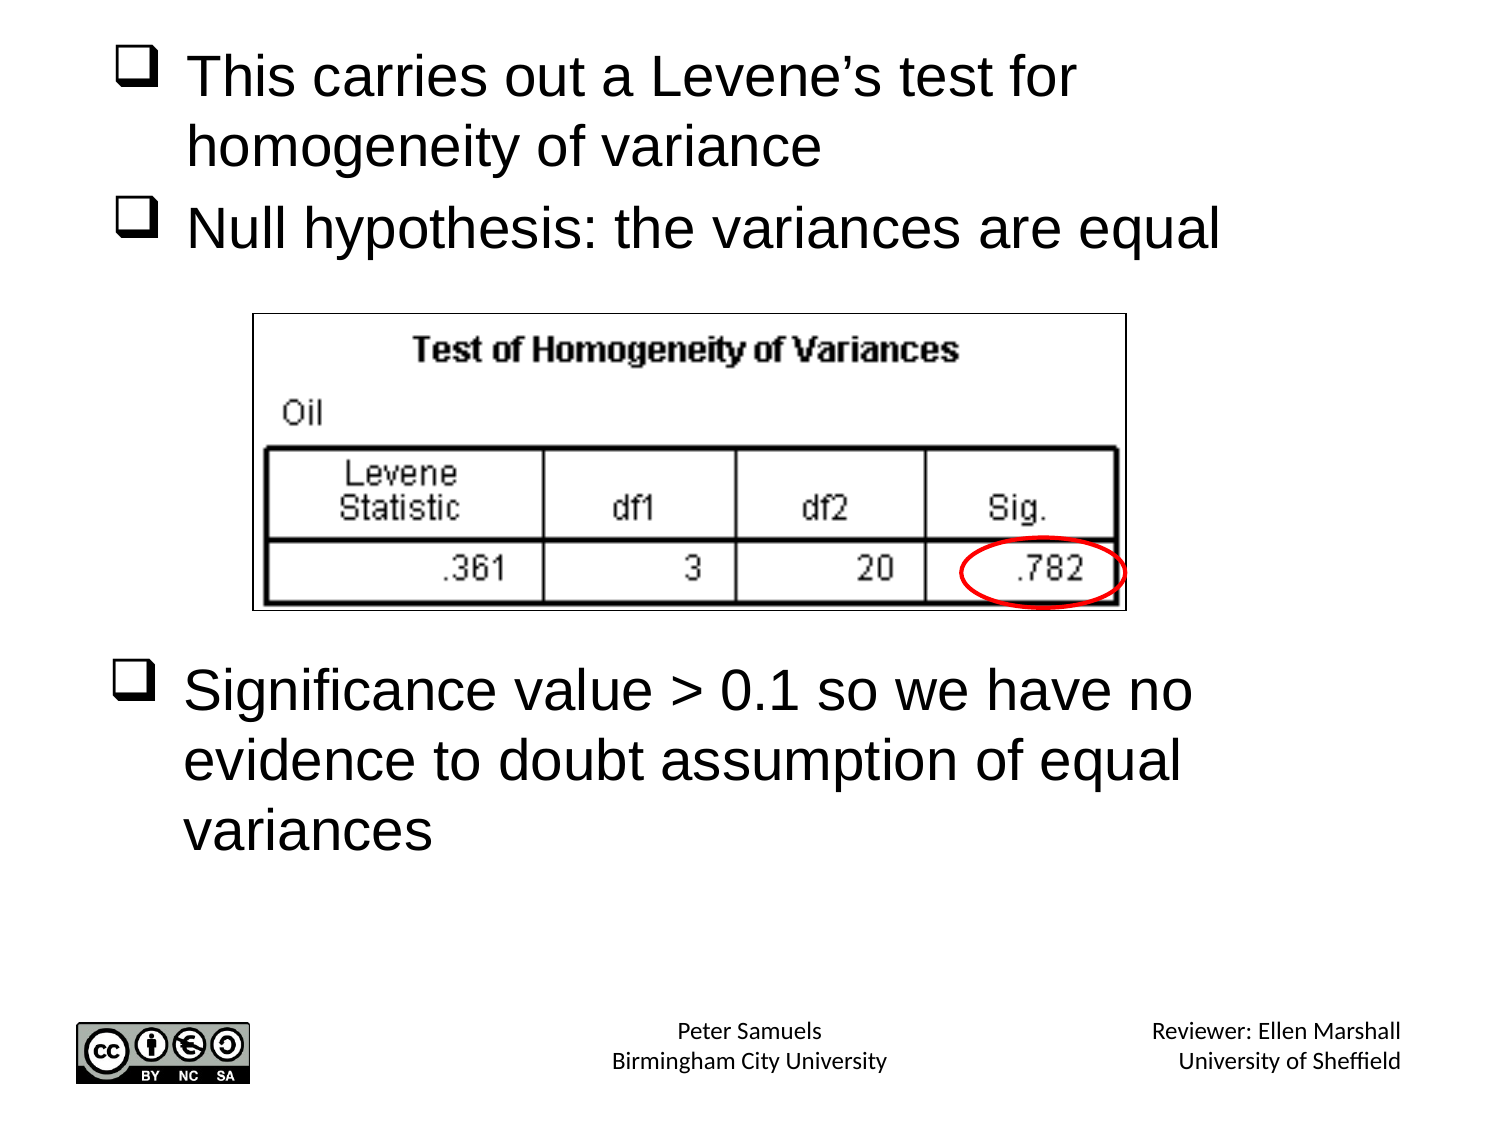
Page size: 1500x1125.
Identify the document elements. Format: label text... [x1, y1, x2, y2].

text_box Significance value > 0.1 so we have no evidence to doubt assumption of equal variances [93, 645, 1369, 926]
text_box This carries out a Levene’s test for homogeneity of variance Null hypothesis: the variances are equal [96, 30, 1372, 279]
text_box Reviewer: Ellen Marshall University of Sheffield [1038, 1007, 1417, 1083]
picture [253, 314, 1126, 611]
picture [76, 1022, 251, 1084]
text_box Peter Samuels Birmingham City University [549, 1007, 951, 1083]
